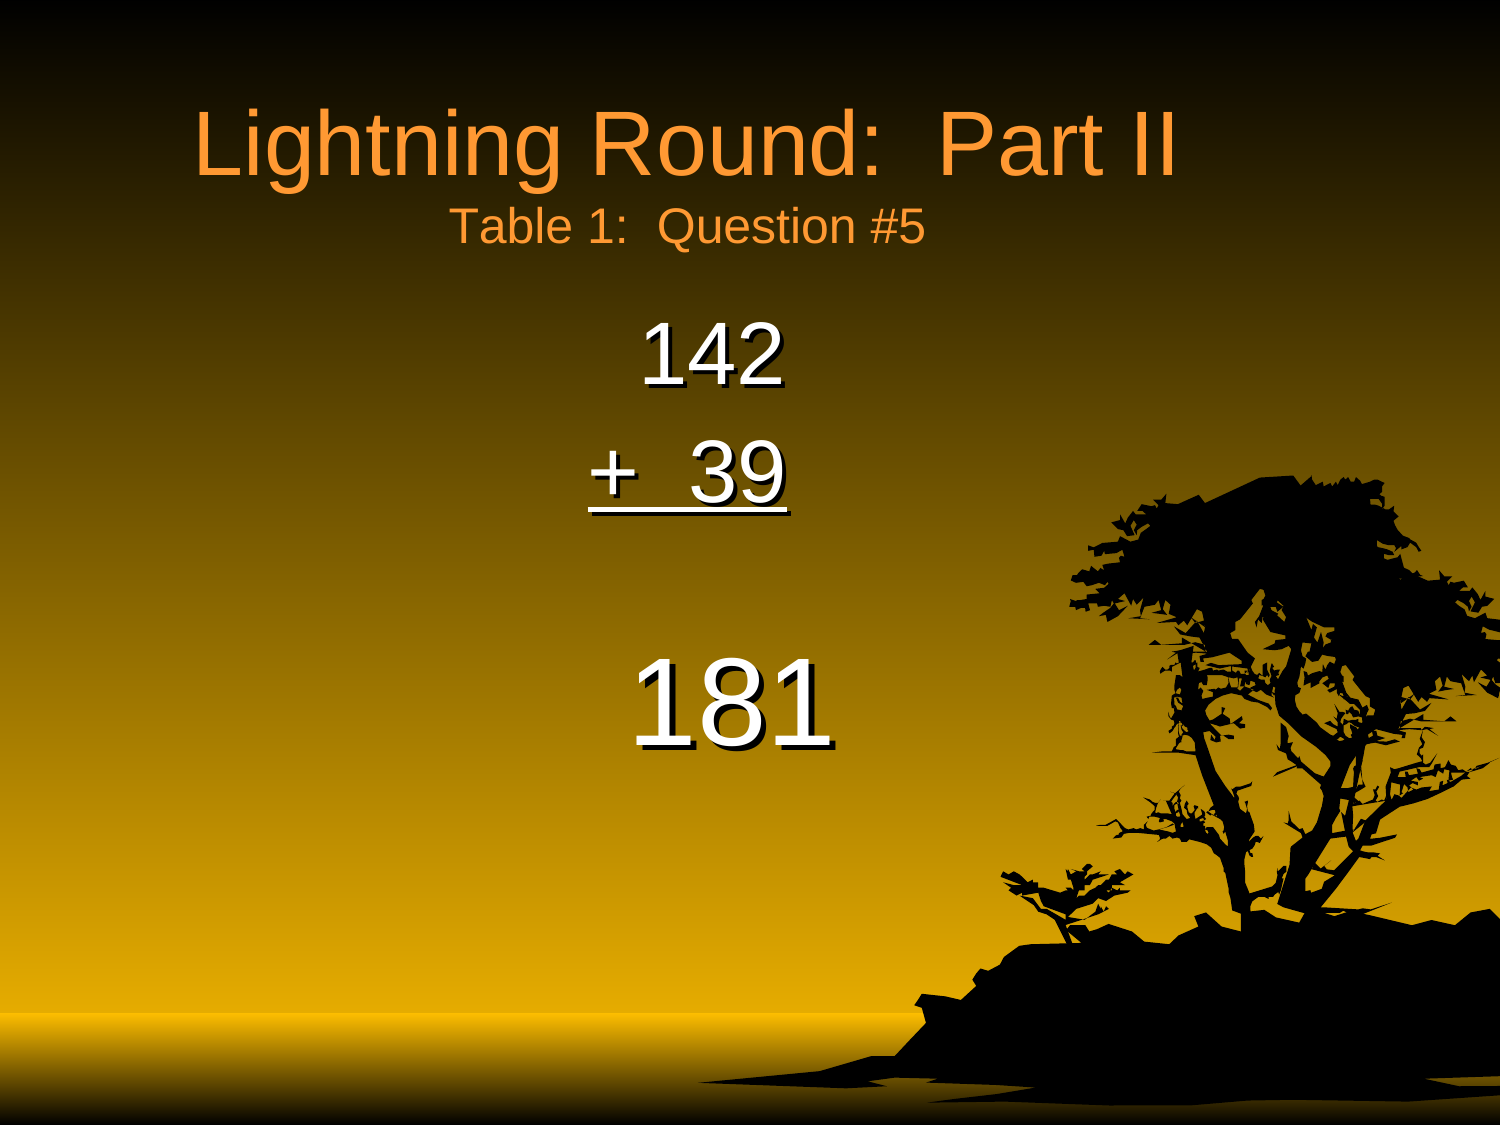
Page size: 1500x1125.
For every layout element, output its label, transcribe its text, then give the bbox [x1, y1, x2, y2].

text_box 181 [575, 600, 975, 781]
title Lightning Round: Part II Table 1: Question #5 [50, 74, 1325, 263]
list 142 + 39 [50, 299, 1325, 650]
